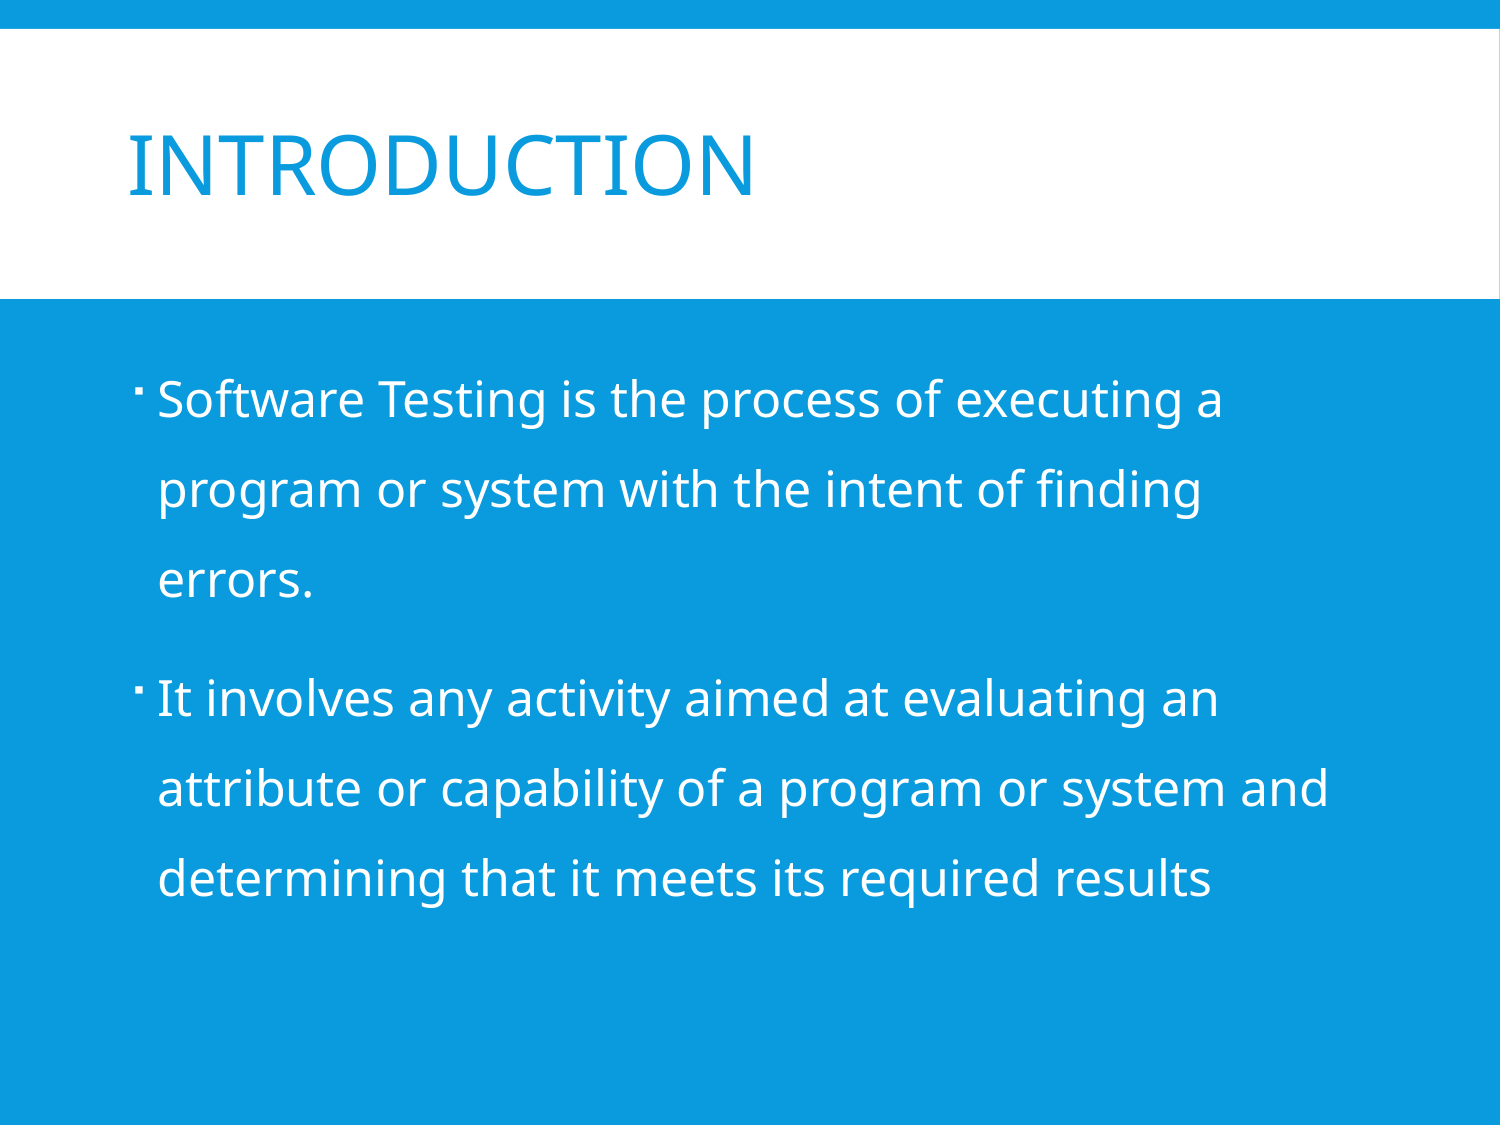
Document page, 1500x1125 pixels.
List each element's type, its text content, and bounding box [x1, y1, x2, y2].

list Software Testing is the process of executing a program or system with the intent of finding errors. It involves any activity aimed at evaluating an attribute or capability of a program or system and determining that it meets its required results [112, 329, 1388, 1021]
title Introduction [112, 46, 1388, 294]
